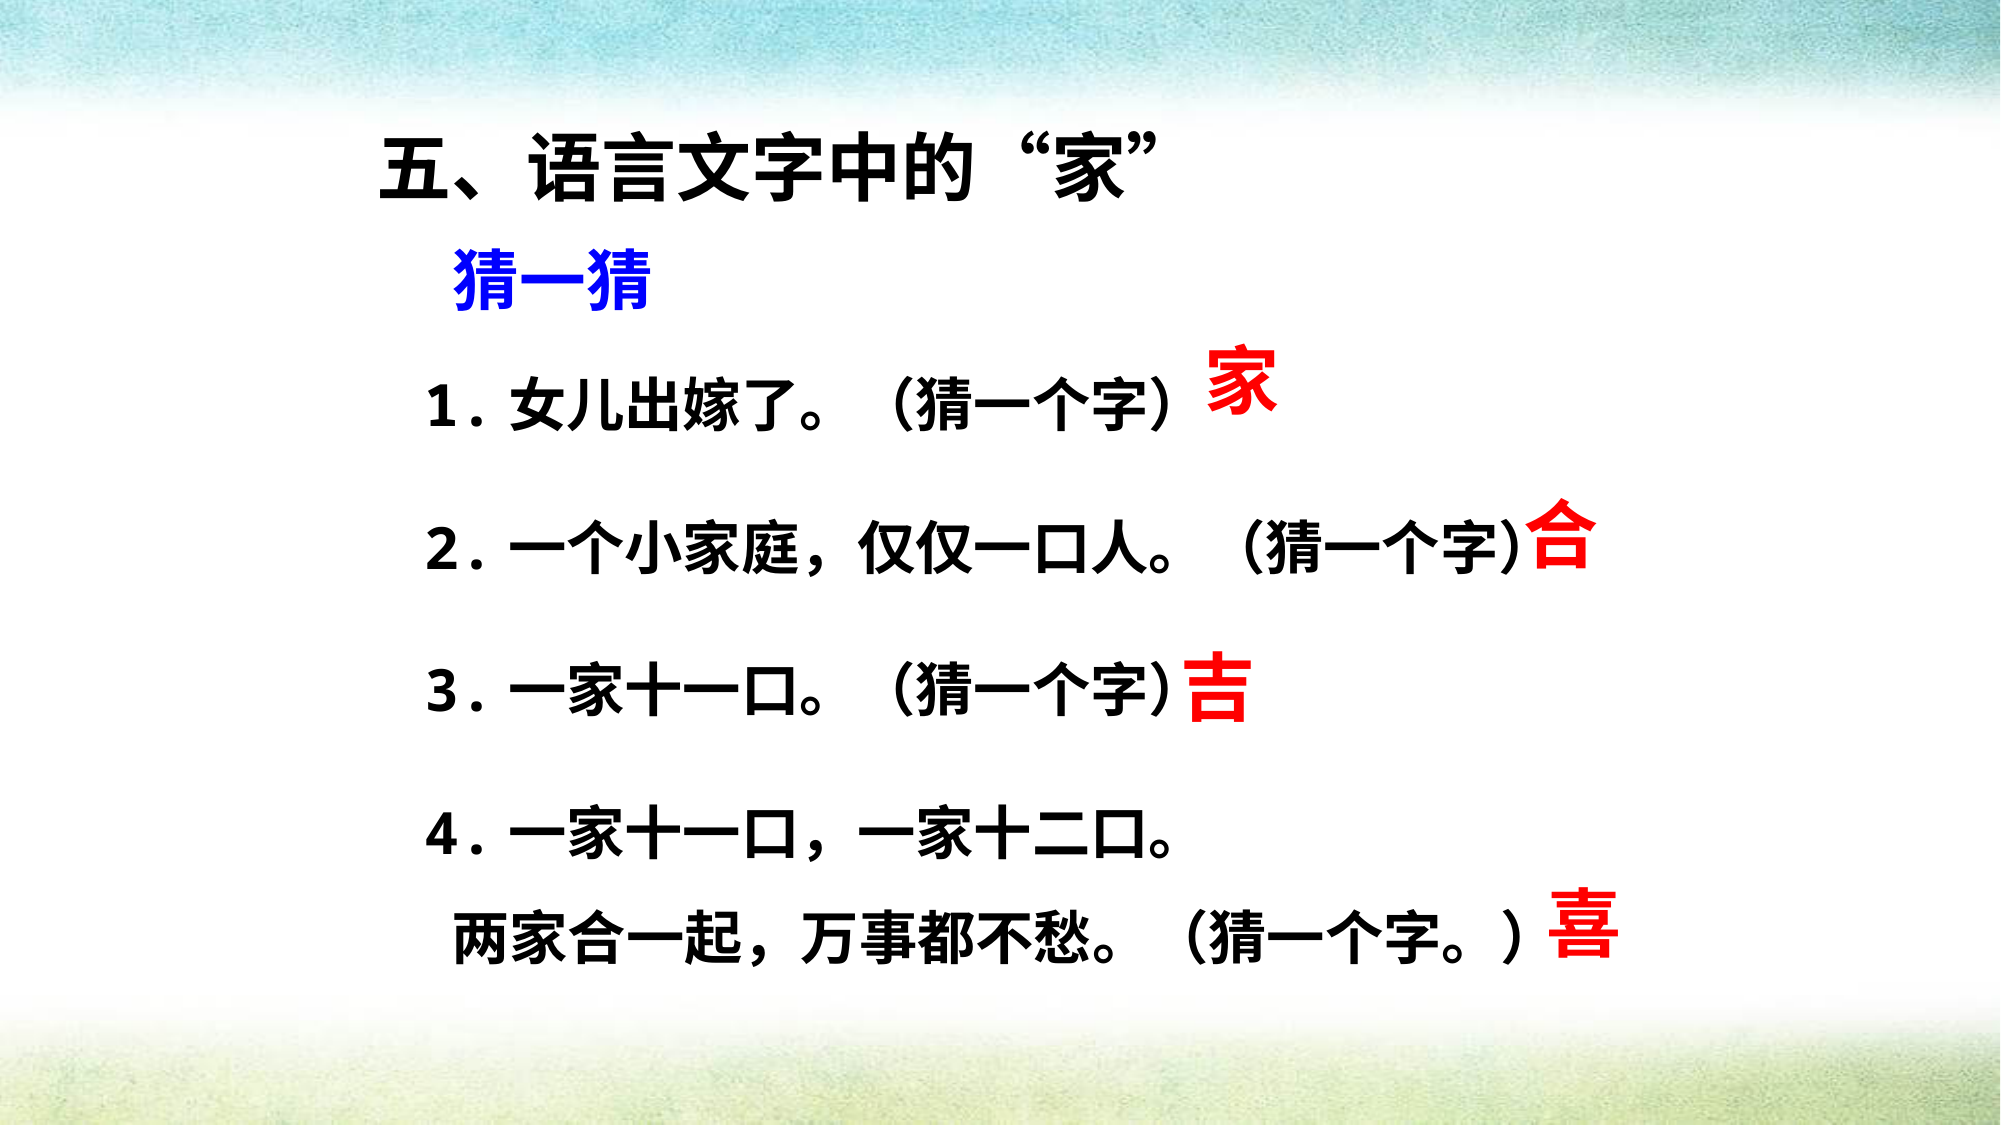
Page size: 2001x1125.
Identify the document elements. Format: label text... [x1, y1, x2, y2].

text_box 家 [1189, 326, 1295, 432]
text_box 合 [1508, 479, 1614, 585]
text_box 五、语言文字中的“家” [362, 113, 1343, 219]
text_box 猜一猜 [437, 231, 668, 327]
picture [0, 0, 2001, 1125]
text_box 吉 [1166, 633, 1271, 738]
text_box 喜 [1532, 869, 1637, 975]
text_box 1.女儿出嫁了。（猜一个字） 2.一个小家庭，仅仅一口人。（猜一个字） 3.一家十一口。（猜一个字） 4.一家十一口，一家十二口。 两家合一起，万事都不愁。（猜一个字。） [409, 326, 1603, 979]
